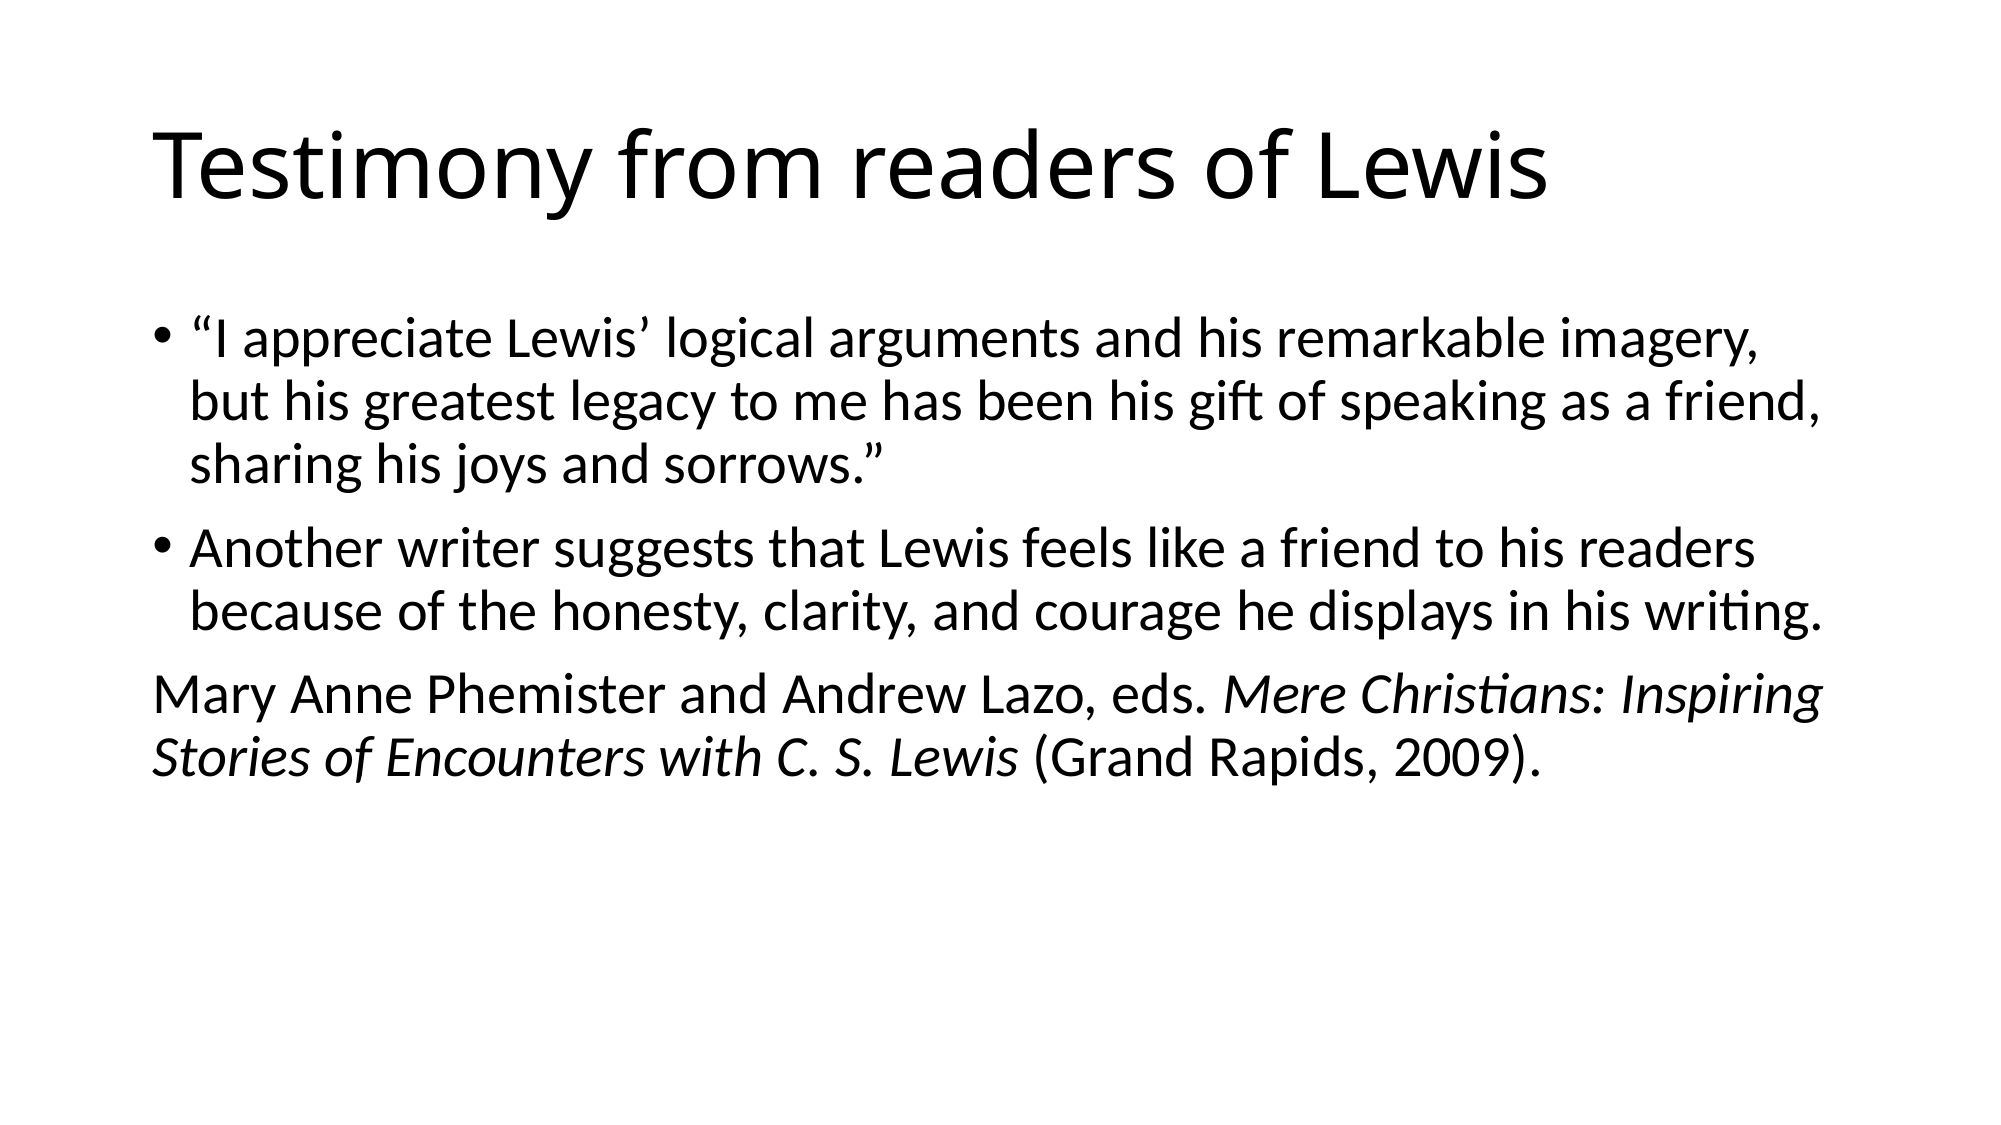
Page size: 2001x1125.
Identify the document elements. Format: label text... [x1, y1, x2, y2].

title Testimony from readers of Lewis [137, 59, 1863, 278]
list “I appreciate Lewis’ logical arguments and his remarkable imagery, but his greatest legacy to me has been his gift of speaking as a friend, sharing his joys and sorrows.” Another writer suggests that Lewis feels like a friend to his readers because of the honesty, clarity, and courage he displays in his writing. Mary Anne Phemister and Andrew Lazo, eds. Mere Christians: Inspiring Stories of Encounters with C. S. Lewis (Grand Rapids, 2009). [137, 299, 1863, 1014]
